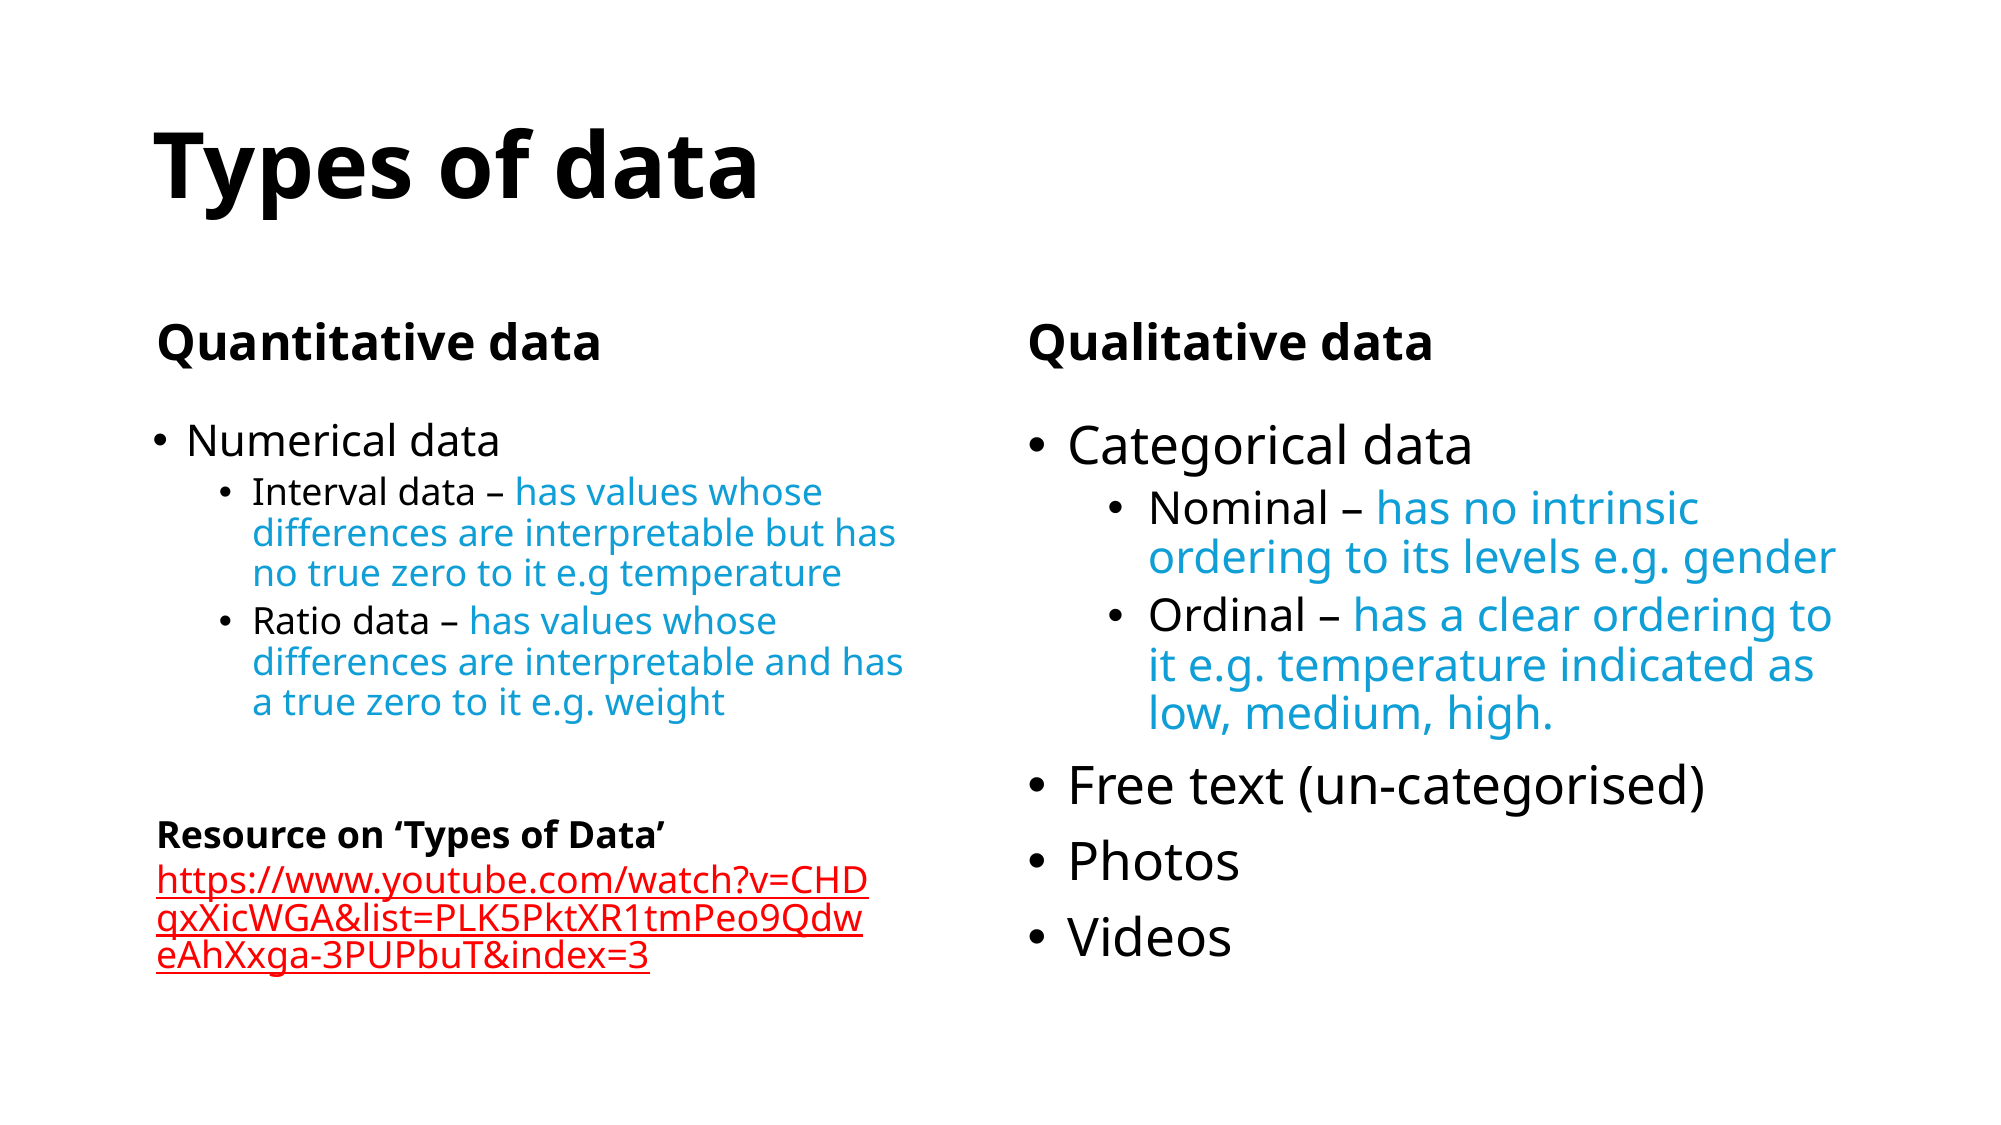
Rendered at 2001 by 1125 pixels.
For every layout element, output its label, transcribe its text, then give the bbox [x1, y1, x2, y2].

list Categorical data Nominal – has no intrinsic ordering to its levels e.g. gender Ordinal – has a clear ordering to it e.g. temperature indicated as low, medium, high. Free text (un-categorised) Photos Videos [1012, 410, 1863, 1016]
text_box Resource on ‘Types of Data’ https://www.youtube.com/watch?v=CHDqxXicWGA&list=PLK5PktXR1tmPeo9QdweAhXxga-3PUPbuT&index=3 [141, 803, 885, 1005]
list Qualitative data [1012, 243, 1863, 379]
list Numerical data Interval data – has values whose differences are interpretable but has no true zero to it e.g temperature Ratio data – has values whose differences are interpretable and has a true zero to it e.g. weight [137, 410, 935, 738]
list Quantitative data [141, 243, 988, 379]
title Types of data [137, 59, 1863, 278]
